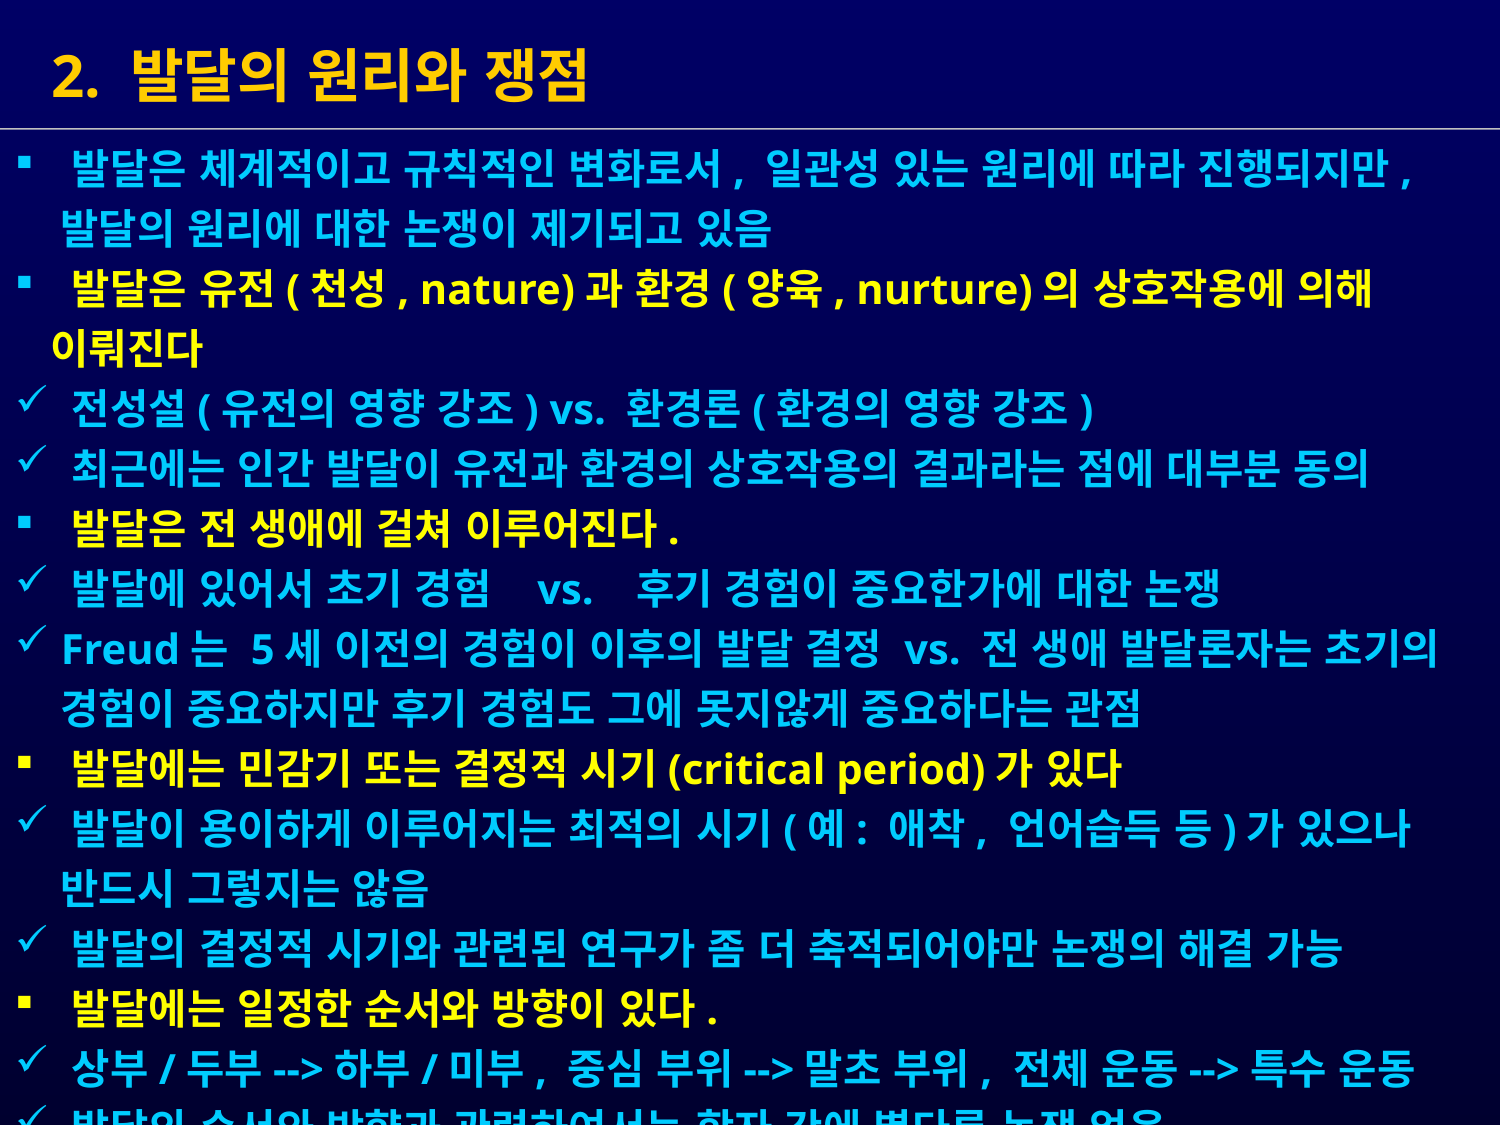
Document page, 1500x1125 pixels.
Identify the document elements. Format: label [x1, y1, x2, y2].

text_box [0, 31, 1500, 1103]
